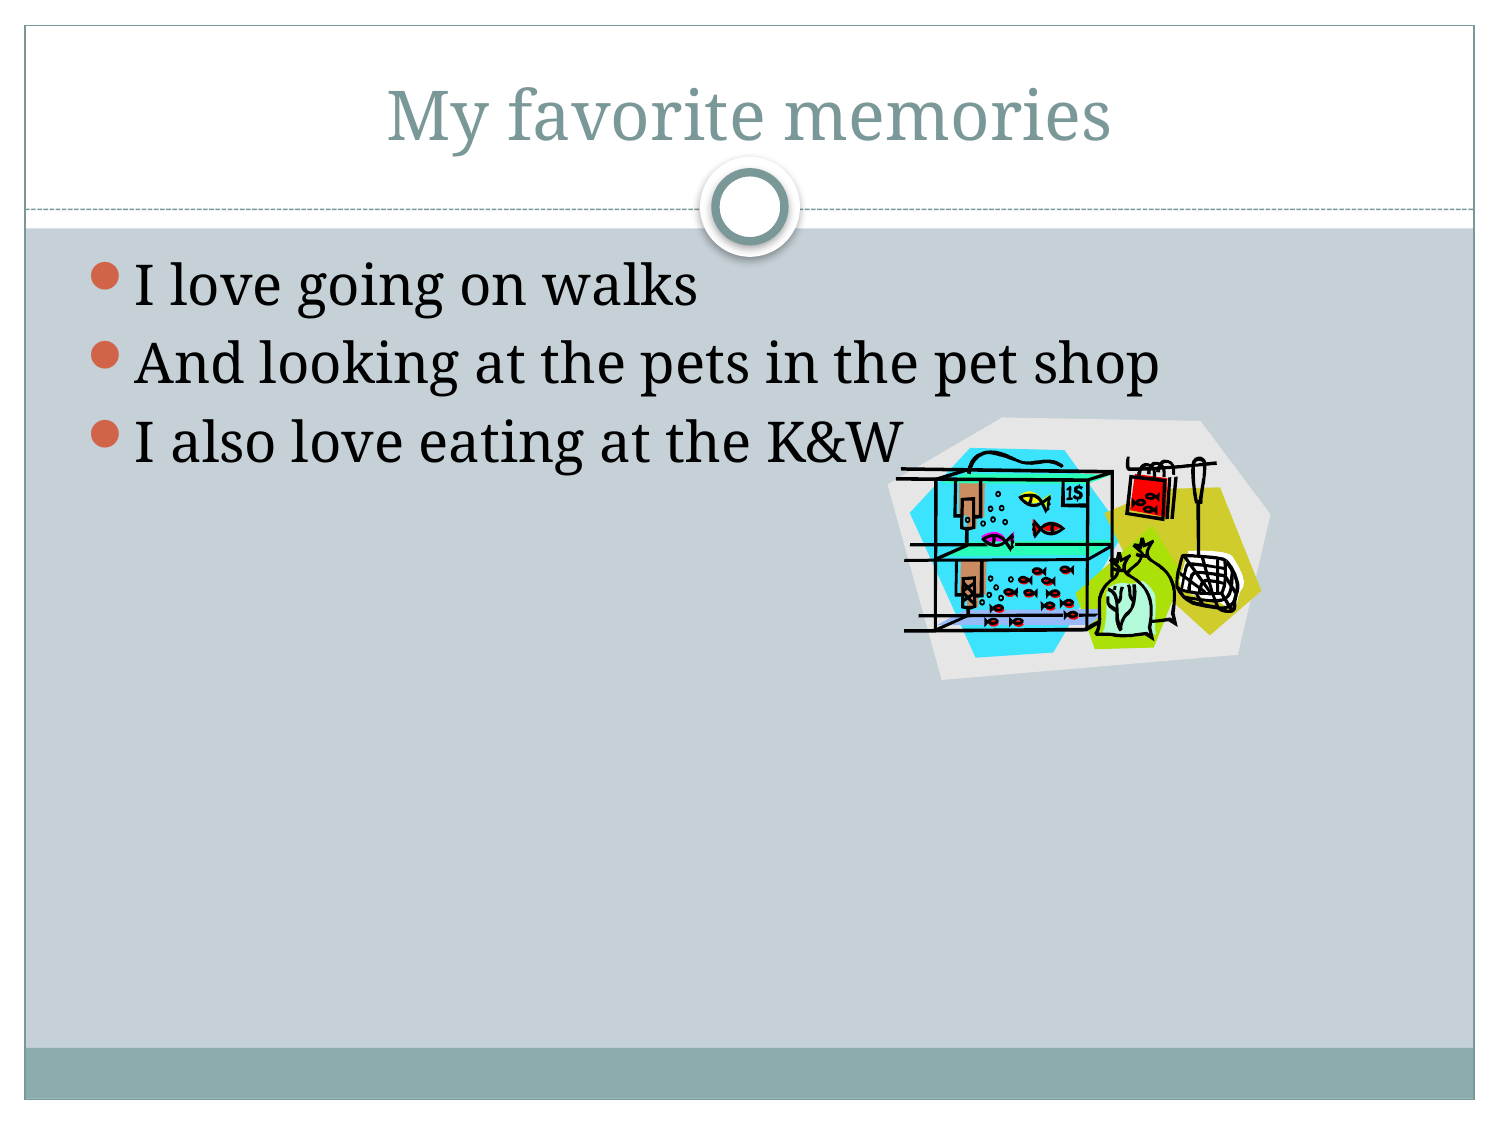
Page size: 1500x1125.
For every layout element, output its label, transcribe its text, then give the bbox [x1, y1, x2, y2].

list I love going on walks And looking at the pets in the pet shop I also love eating at the K&W [72, 241, 1468, 992]
title My favorite memories [49, 37, 1450, 162]
picture [887, 412, 1276, 686]
